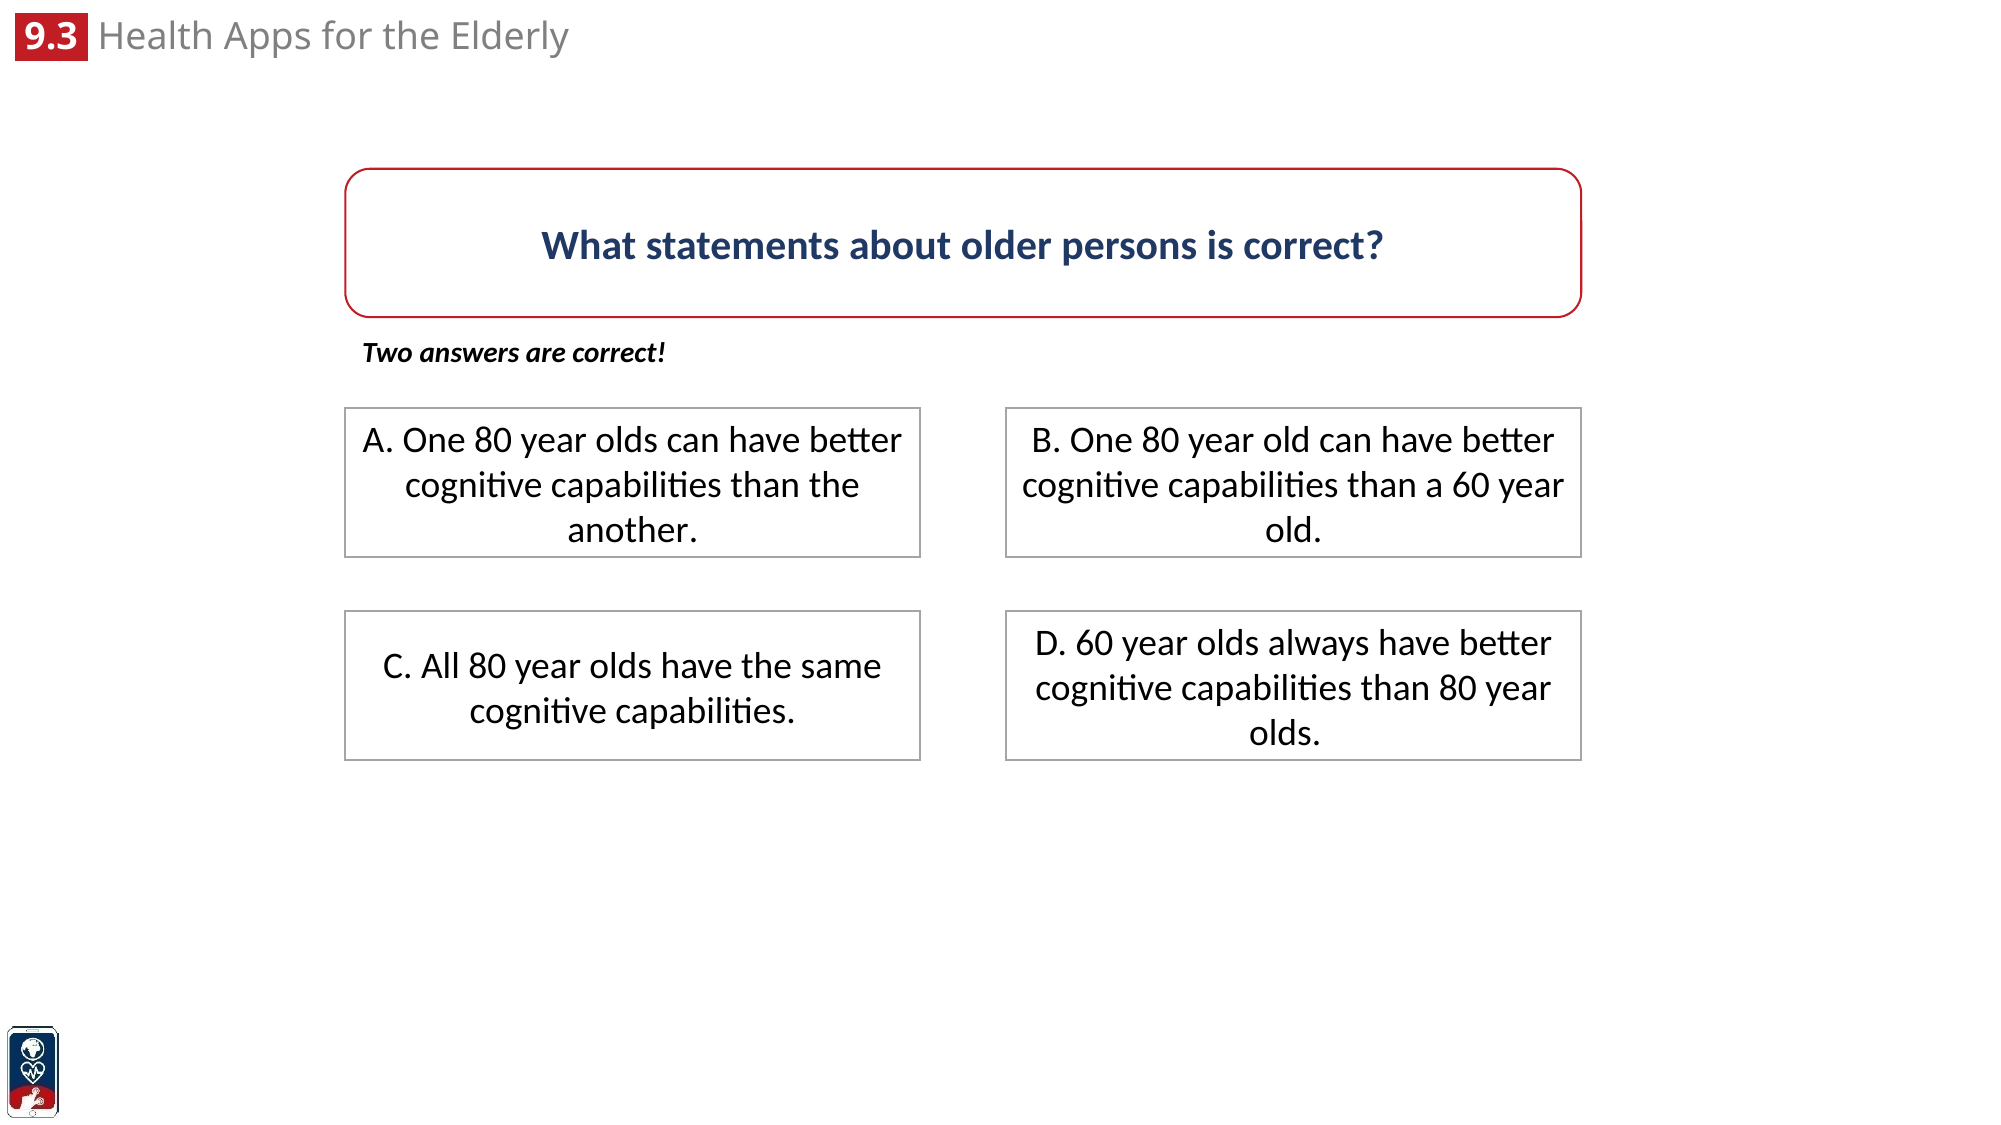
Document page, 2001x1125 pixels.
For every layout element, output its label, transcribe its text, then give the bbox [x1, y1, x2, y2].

text_box A. One 80 year olds can have better cognitive capabilities than the another. [344, 407, 921, 558]
text_box Two answers are correct! [347, 325, 682, 376]
text_box C. All 80 year olds have the same cognitive capabilities. [344, 610, 921, 761]
text_box D. 60 year olds always have better cognitive capabilities than 80 year olds. [1005, 610, 1582, 761]
text_box B. One 80 year old can have better cognitive capabilities than a 60 year old. [1005, 407, 1582, 558]
text_box What statements about older persons is correct? [344, 167, 1583, 319]
picture [7, 1026, 59, 1118]
